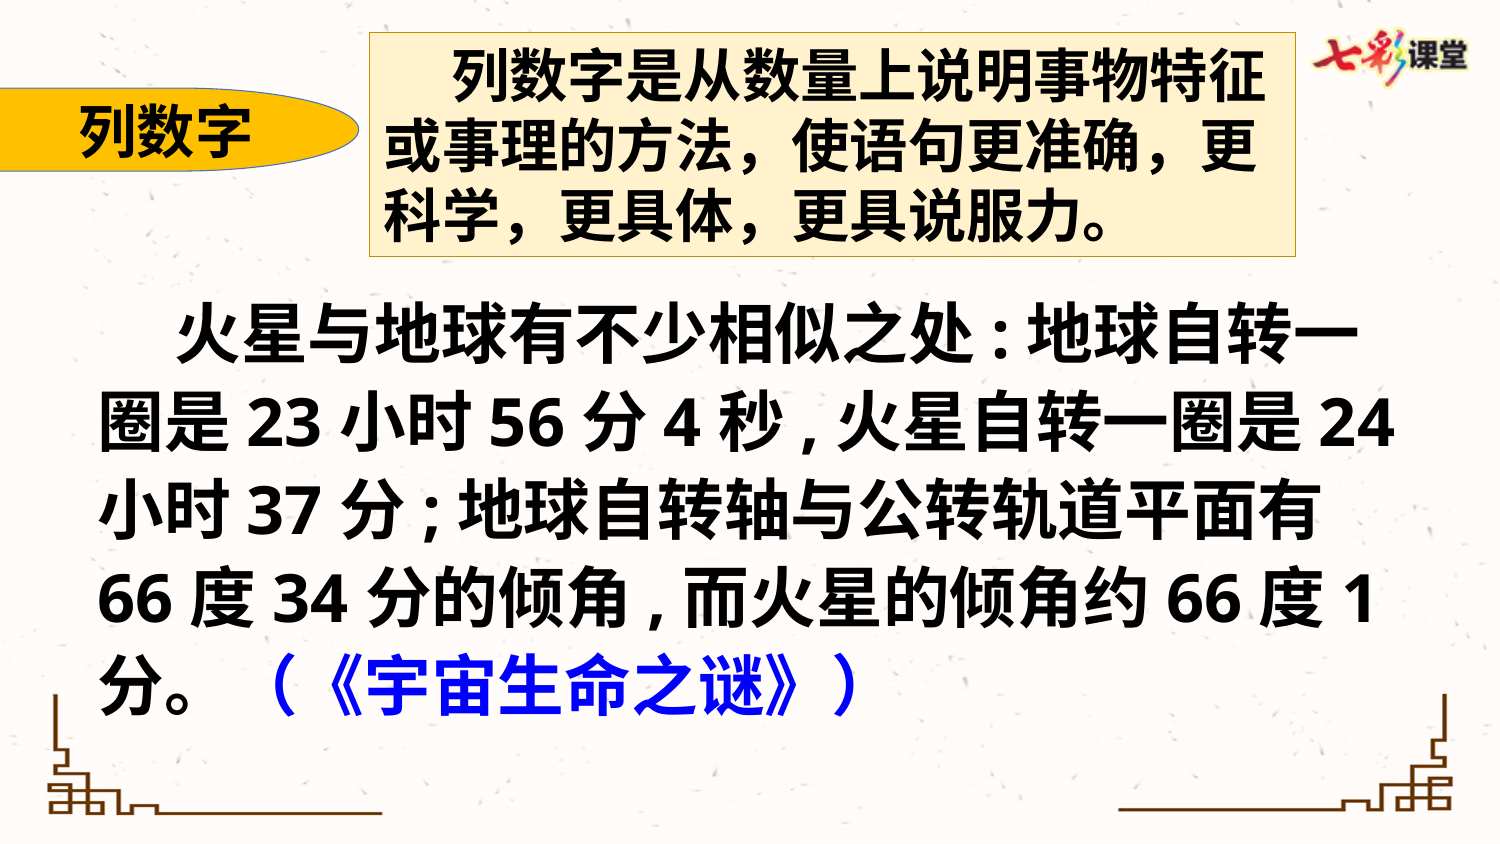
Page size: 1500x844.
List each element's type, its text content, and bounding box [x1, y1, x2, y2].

picture [0, 0, 1500, 844]
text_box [0, 88, 359, 172]
text_box 火星与地球有不少相似之处:地球自转一圈是23小时56分4秒,火星自转一圈是24小时37分;地球自转轴与公转轨道平面有66度34分的倾角,而火星的倾角约66度1分。（《宇宙生命之谜》） [82, 276, 1430, 732]
text_box 列数字是从数量上说明事物特征或事理的方法，使语句更准确，更科学，更具体，更具说服力。 [369, 32, 1296, 257]
